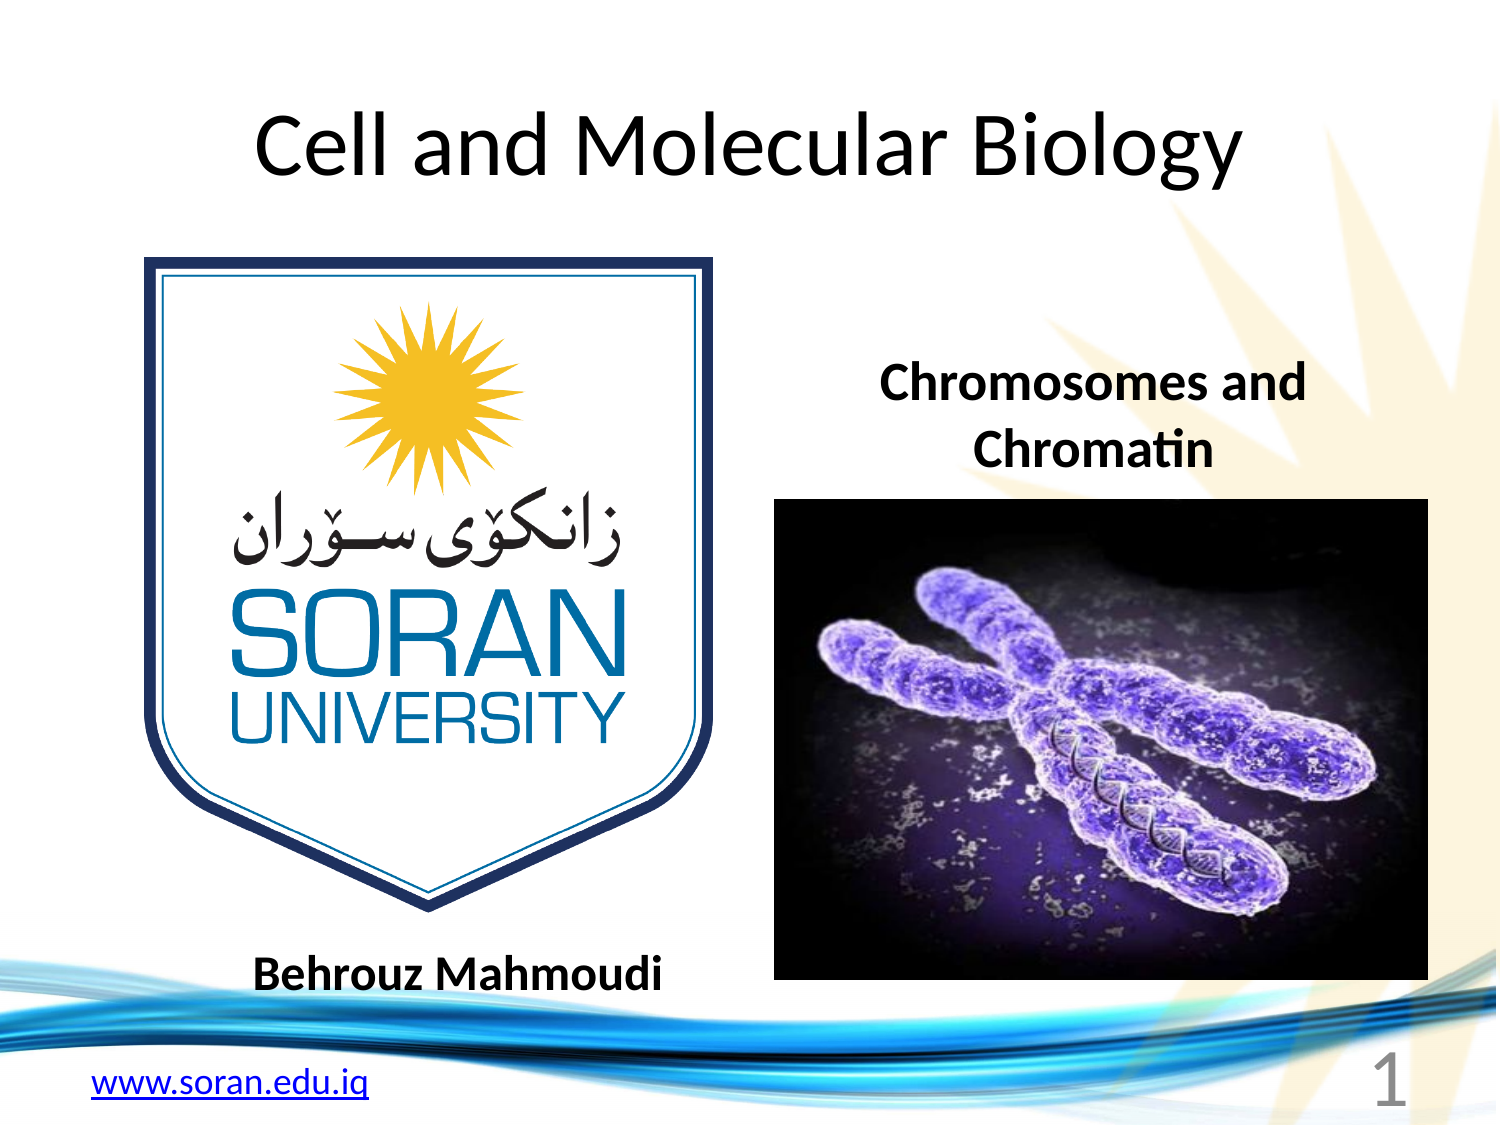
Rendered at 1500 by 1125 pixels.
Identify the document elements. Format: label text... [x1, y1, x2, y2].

list Behrouz Mahmoudi [237, 912, 901, 1008]
slide_number 1 [1074, 1042, 1425, 1103]
title Cell and Molecular Biology [75, 45, 1425, 233]
picture [0, 99, 1500, 1125]
list Chromosomes and Chromatin [762, 337, 1426, 486]
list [774, 499, 1429, 981]
